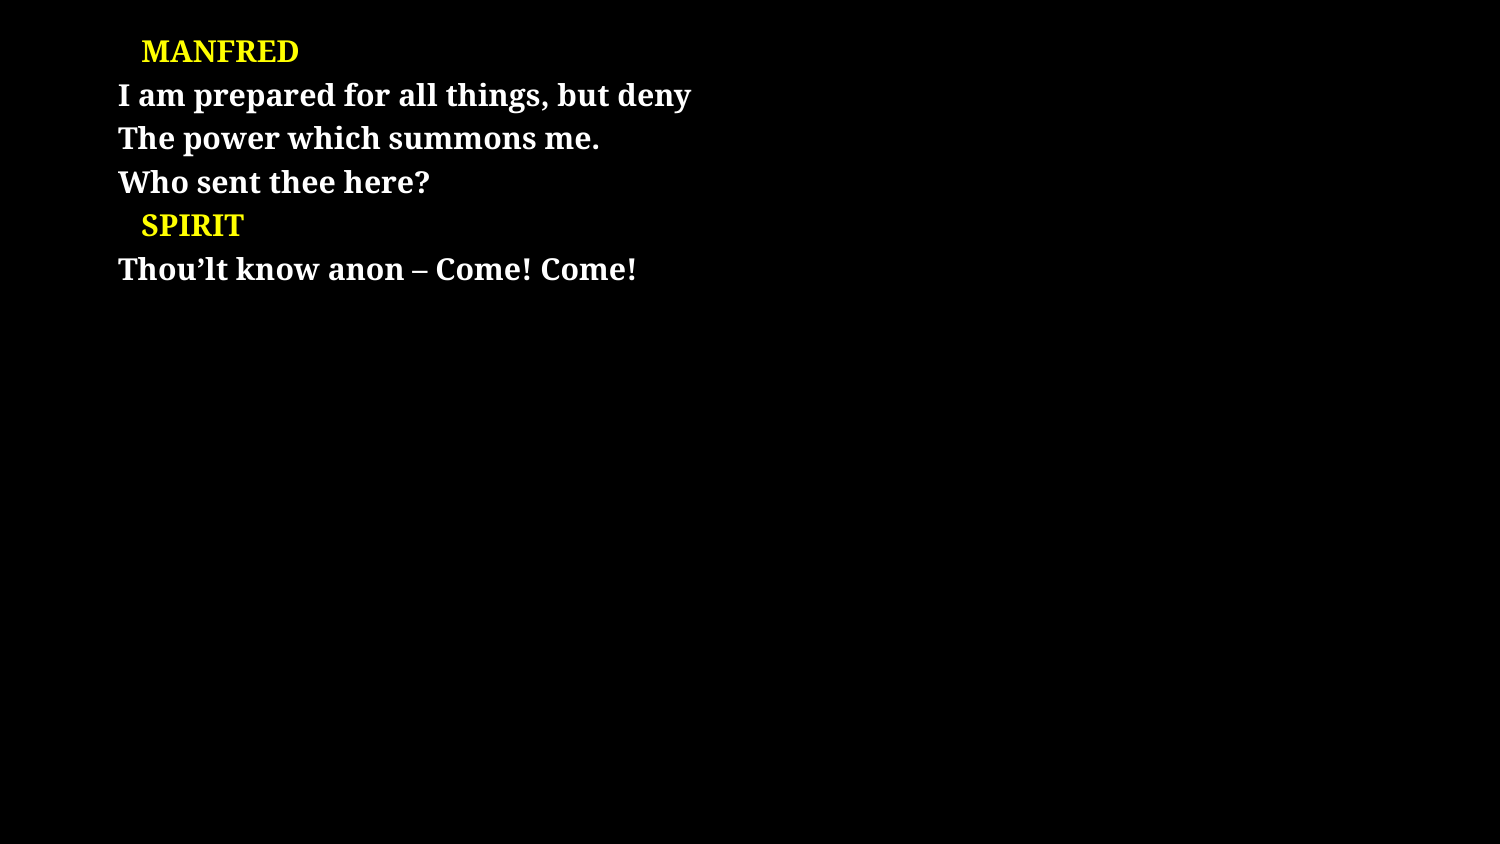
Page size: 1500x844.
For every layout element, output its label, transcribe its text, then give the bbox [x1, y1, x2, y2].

title Manfred I am prepared for all things, but deny The power which summons me. Who sent thee here? SPIRIT Thou’lt know anon – Come! Come! [103, 17, 1397, 299]
